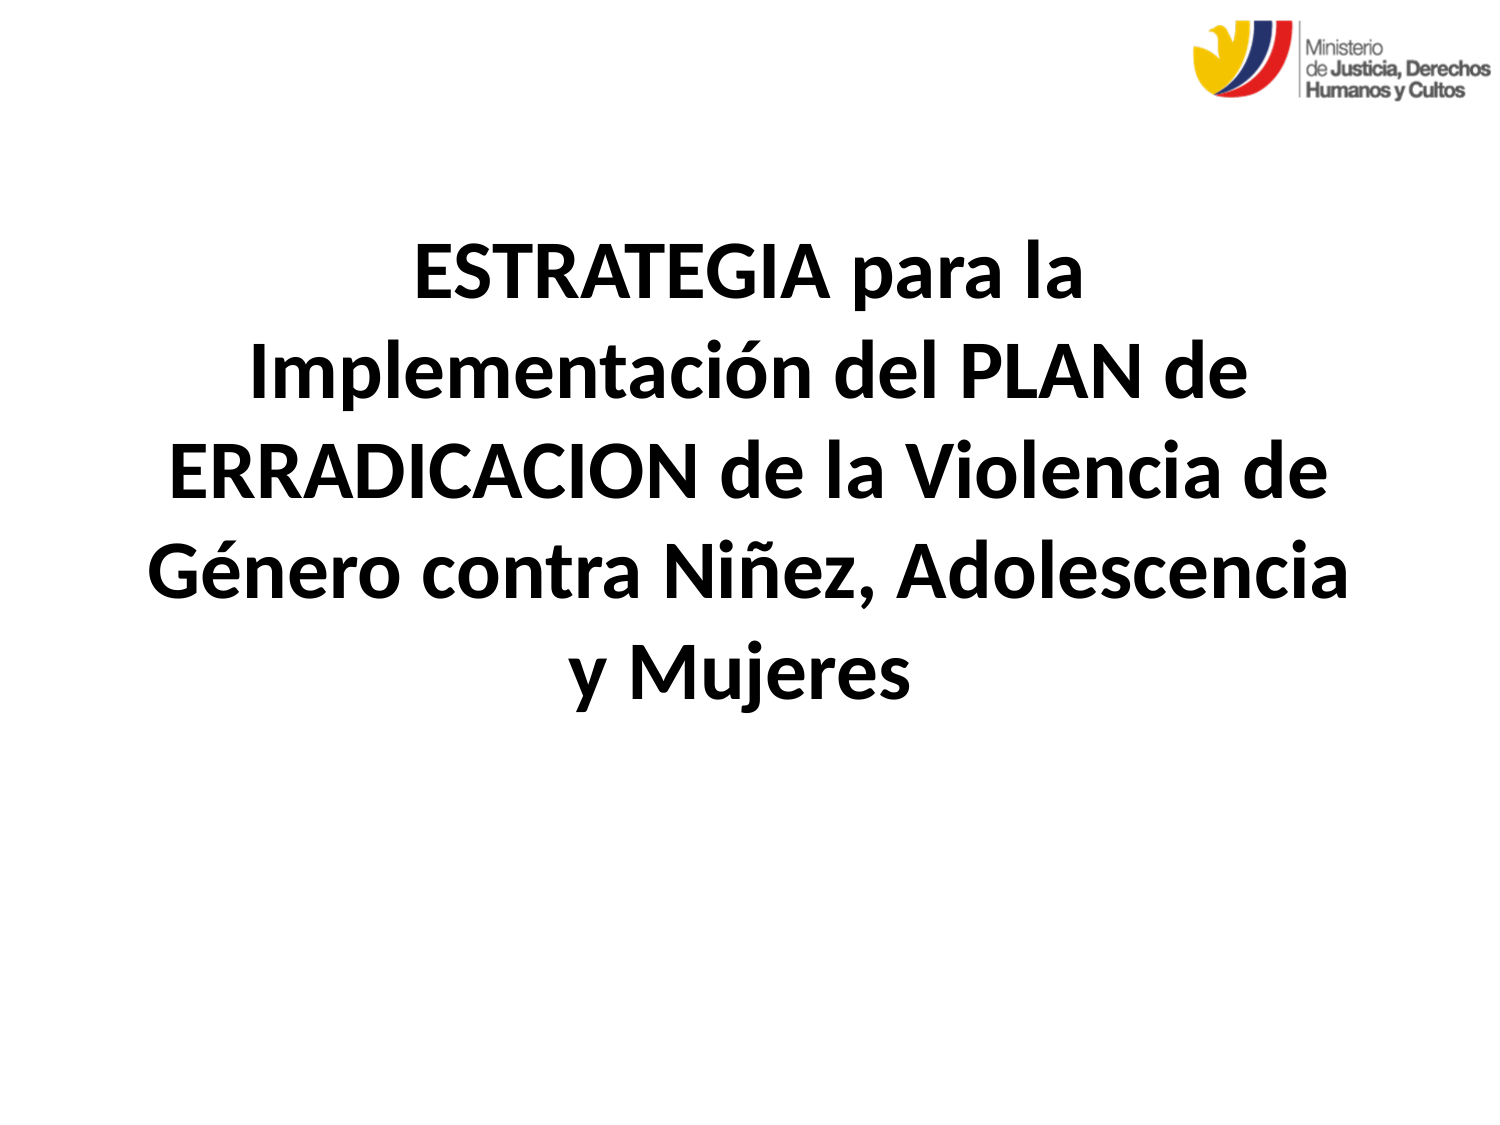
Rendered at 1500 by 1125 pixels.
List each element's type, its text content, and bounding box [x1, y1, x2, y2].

title ESTRATEGIA para la Implementación del PLAN de ERRADICACION de la Violencia de Género contra Niñez, Adolescencia y Mujeres [112, 206, 1388, 725]
picture [1186, 6, 1495, 118]
